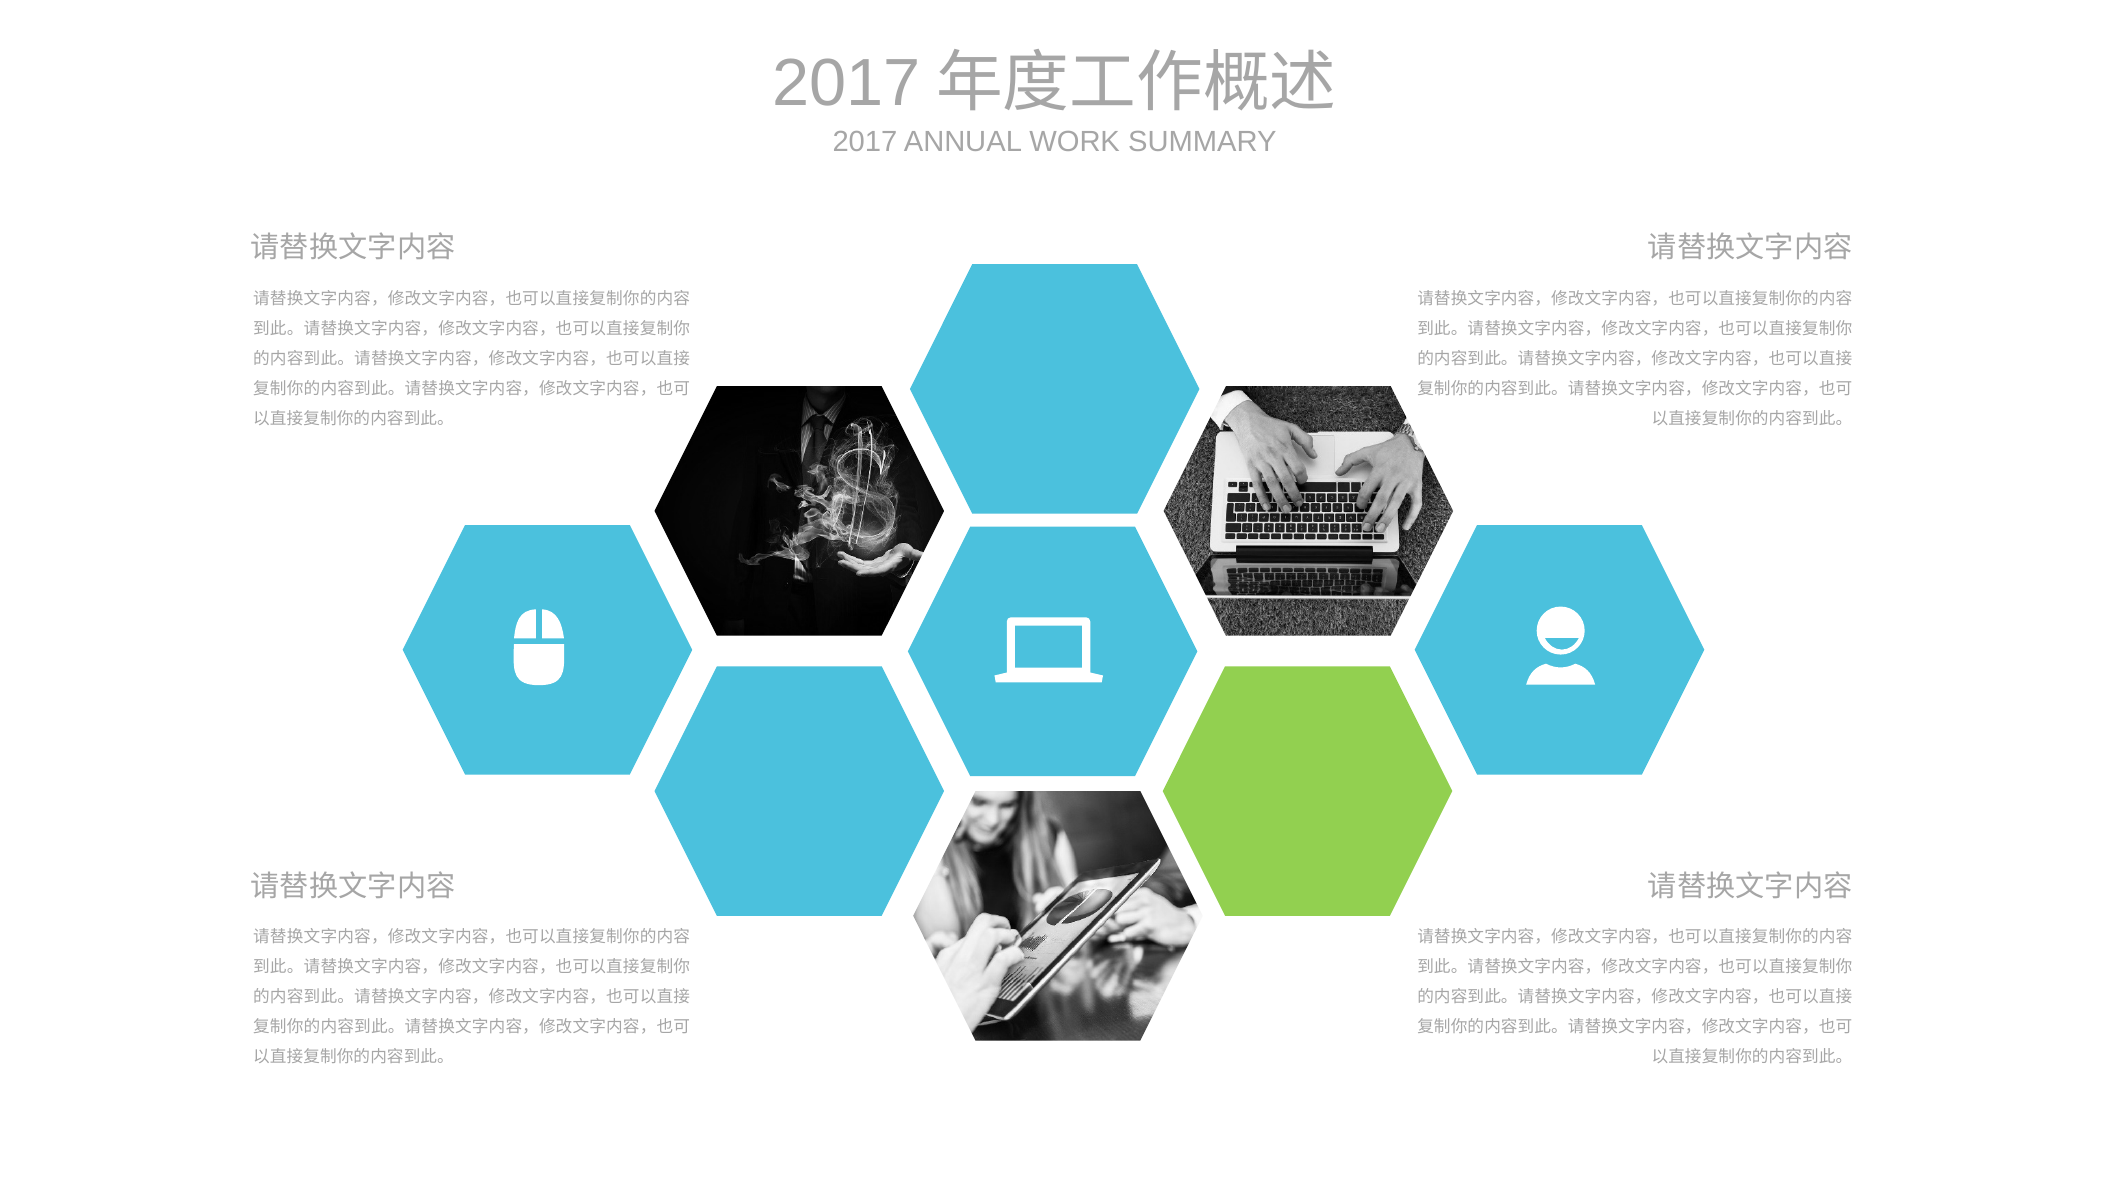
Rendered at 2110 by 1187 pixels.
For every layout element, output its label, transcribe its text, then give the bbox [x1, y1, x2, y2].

text_box 请替换文字内容 [250, 228, 531, 264]
text_box 请替换文字内容，修改文字内容，也可以直接复制你的内容到此。请替换文字内容，修改文字内容，也可以直接复制你的内容到此。请替换文字内容，修改文字内容，也可以直接复制你的内容到此。请替换文字内容，修改文字内容，也可以直接复制你的内容到此。 [1415, 916, 1853, 1067]
text_box [653, 777, 946, 917]
text_box [912, 790, 1204, 1042]
text_box 请替换文字内容 [250, 866, 531, 902]
text_box [1161, 777, 1454, 917]
text_box 请替换文字内容 [1573, 228, 1853, 264]
text_box [1162, 385, 1455, 524]
text_box [653, 385, 946, 524]
text_box 请替换文字内容 [1573, 866, 1853, 902]
text_box 请替换文字内容，修改文字内容，也可以直接复制你的内容到此。请替换文字内容，修改文字内容，也可以直接复制你的内容到此。请替换文字内容，修改文字内容，也可以直接复制你的内容到此。请替换文字内容，修改文字内容，也可以直接复制你的内容到此。 [1415, 278, 1853, 428]
text_box [908, 263, 1201, 515]
text_box 2017年度工作概述 [730, 38, 1379, 119]
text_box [402, 524, 1705, 777]
text_box 请替换文字内容，修改文字内容，也可以直接复制你的内容到此。请替换文字内容，修改文字内容，也可以直接复制你的内容到此。请替换文字内容，修改文字内容，也可以直接复制你的内容到此。请替换文字内容，修改文字内容，也可以直接复制你的内容到此。 [253, 278, 691, 428]
text_box 请替换文字内容，修改文字内容，也可以直接复制你的内容到此。请替换文字内容，修改文字内容，也可以直接复制你的内容到此。请替换文字内容，修改文字内容，也可以直接复制你的内容到此。请替换文字内容，修改文字内容，也可以直接复制你的内容到此。 [253, 916, 691, 1067]
text_box 2017 ANNUAL WORK SUMMARY [824, 122, 1285, 158]
